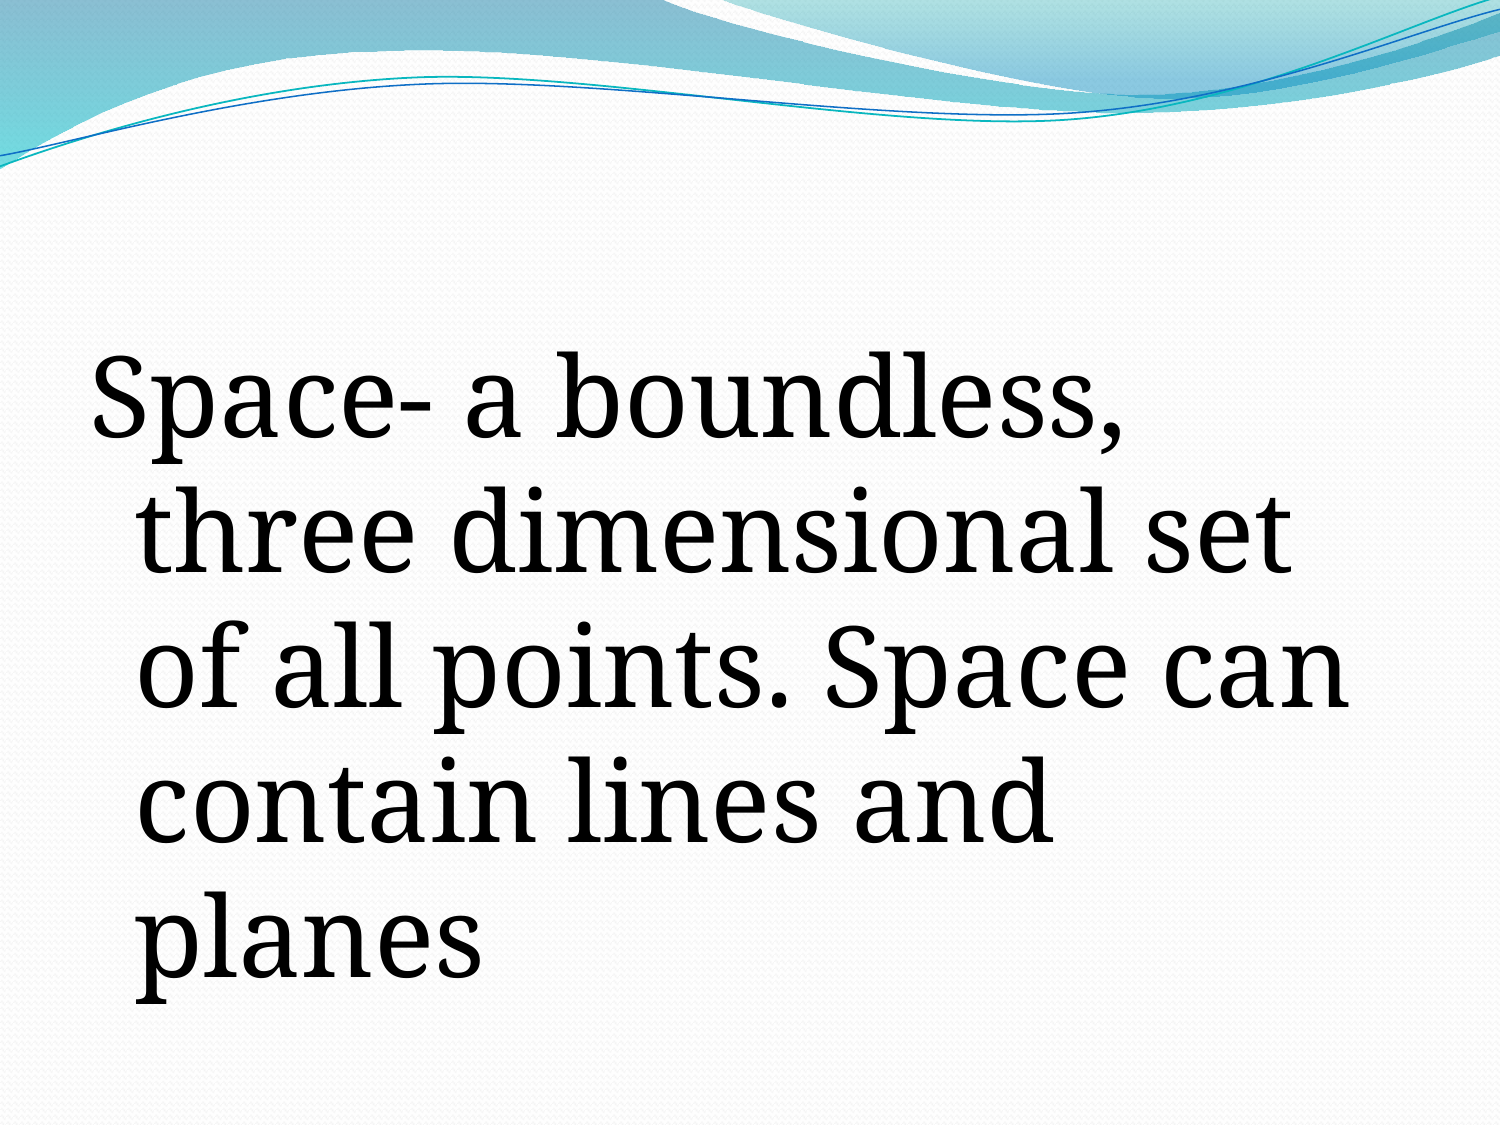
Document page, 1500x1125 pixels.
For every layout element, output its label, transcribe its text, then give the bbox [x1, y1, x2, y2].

list Space- a boundless, three dimensional set of all points. Space can contain lines and planes [75, 317, 1425, 1038]
